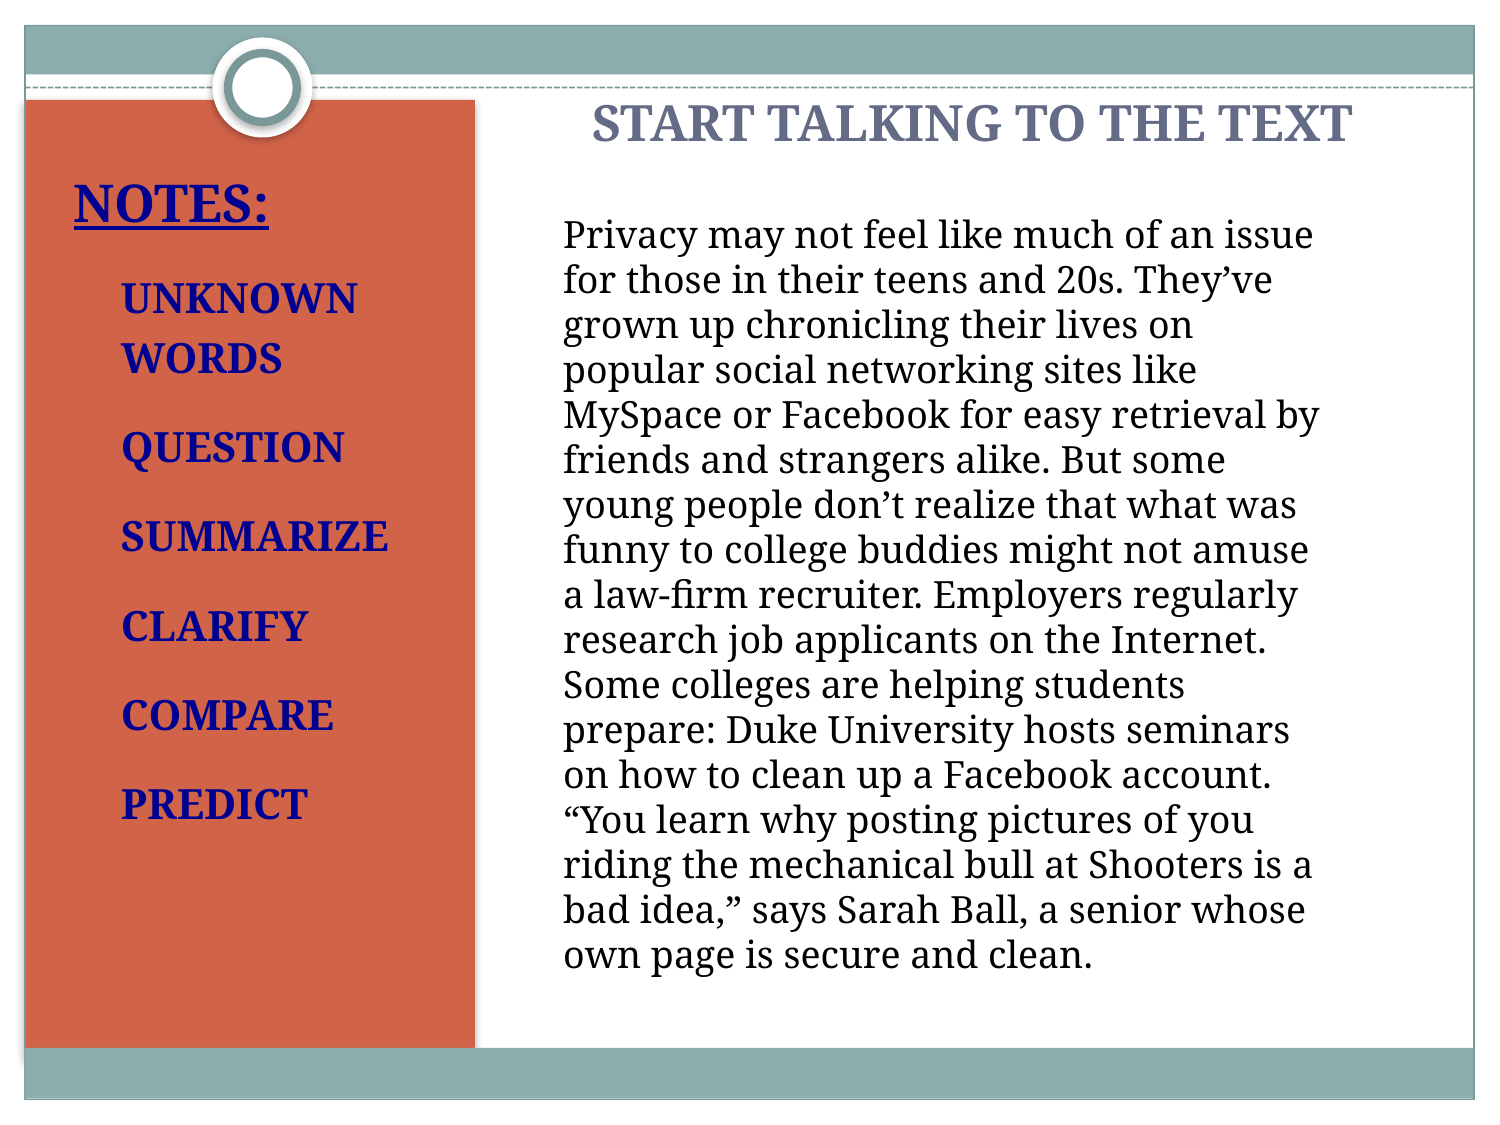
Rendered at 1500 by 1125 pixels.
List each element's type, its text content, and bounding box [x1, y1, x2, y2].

title START TALKING TO THE TEXT [491, 83, 1455, 285]
list NOTES: UNKNOWN WORDS QUESTION SUMMARIZE CLARIFY COMPARE PREDICT [58, 162, 460, 1026]
text_box Privacy may not feel like much of an issue for those in their teens and 20s. They’ve grown up chronicling their lives on popular social networking sites like MySpace or Facebook for easy retrieval by friends and strangers alike. But some young people don’t realize that what was funny to college buddies might not amuse a law-firm recruiter. Employers regularly research job applicants on the Internet. Some colleges are helping students prepare: Duke University hosts seminars on how to clean up a Facebook account. “You learn why posting pictures of you riding the mechanical bull at Shooters is a bad idea,” says Sarah Ball, a senior whose own page is secure and clean. [548, 163, 1344, 984]
